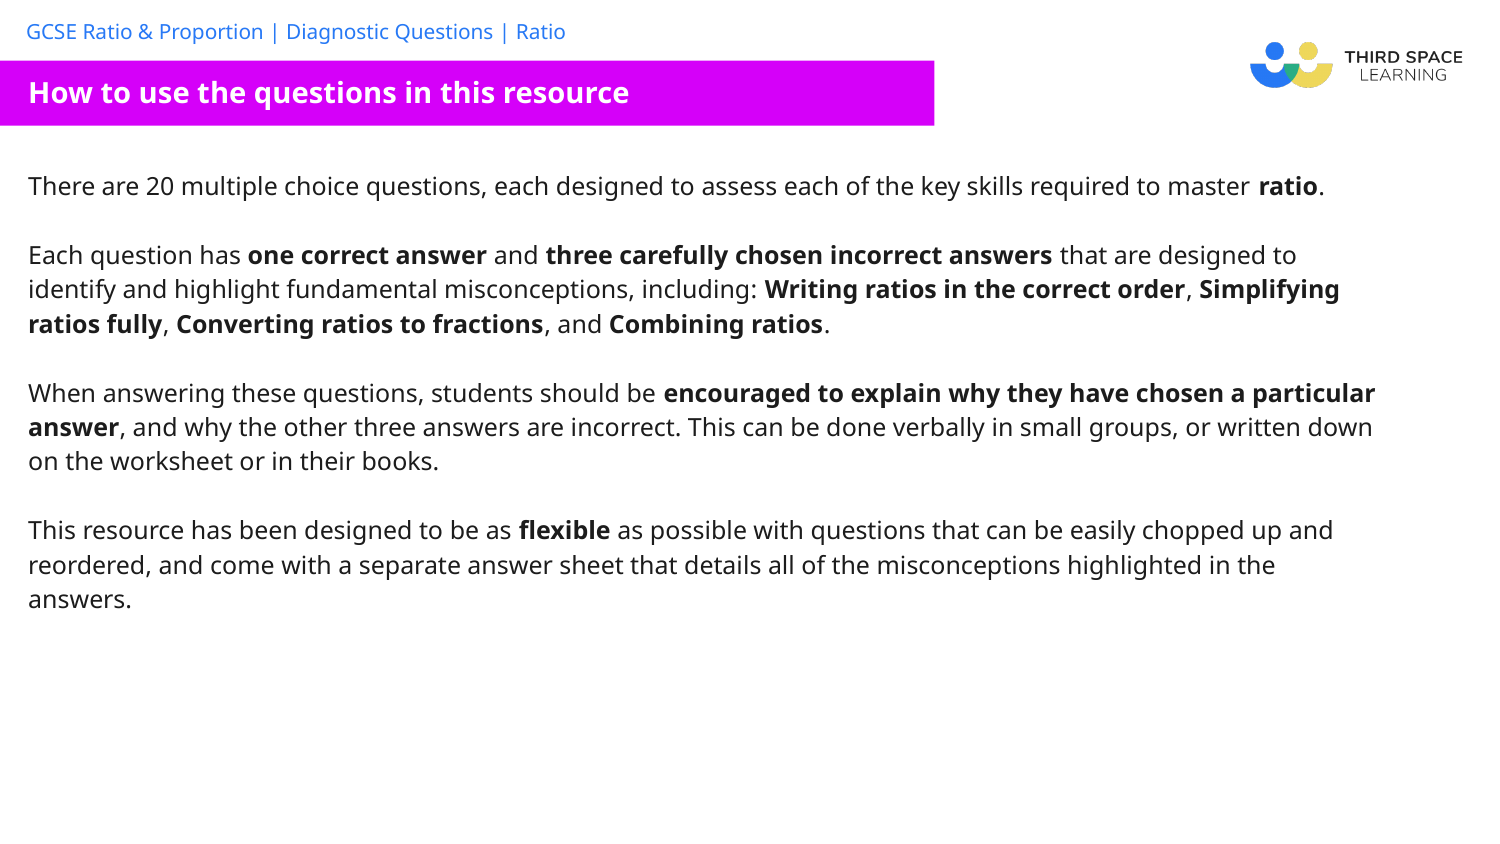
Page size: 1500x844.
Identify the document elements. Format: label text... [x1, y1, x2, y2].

text_box How to use the questions in this resource [13, 59, 658, 125]
picture [1250, 33, 1465, 99]
text_box There are 20 multiple choice questions, each designed to assess each of the key skills required to master ratio. Each question has one correct answer and three carefully chosen incorrect answers that are designed to identify and highlight fundamental misconceptions, including: Writing ratios in the correct order, Simplifying ratios fully, Converting ratios to fractions, and Combining ratios. When answering these questions, students should be encouraged to explain why they have chosen a particular answer, and why the other three answers are incorrect. This can be done verbally in small groups, or written down on the worksheet or in their books. This resource has been designed to be as flexible as possible with questions that can be easily chopped up and reordered, and come with a separate answer sheet that details all of the misconceptions highlighted in the answers. [13, 151, 1403, 632]
